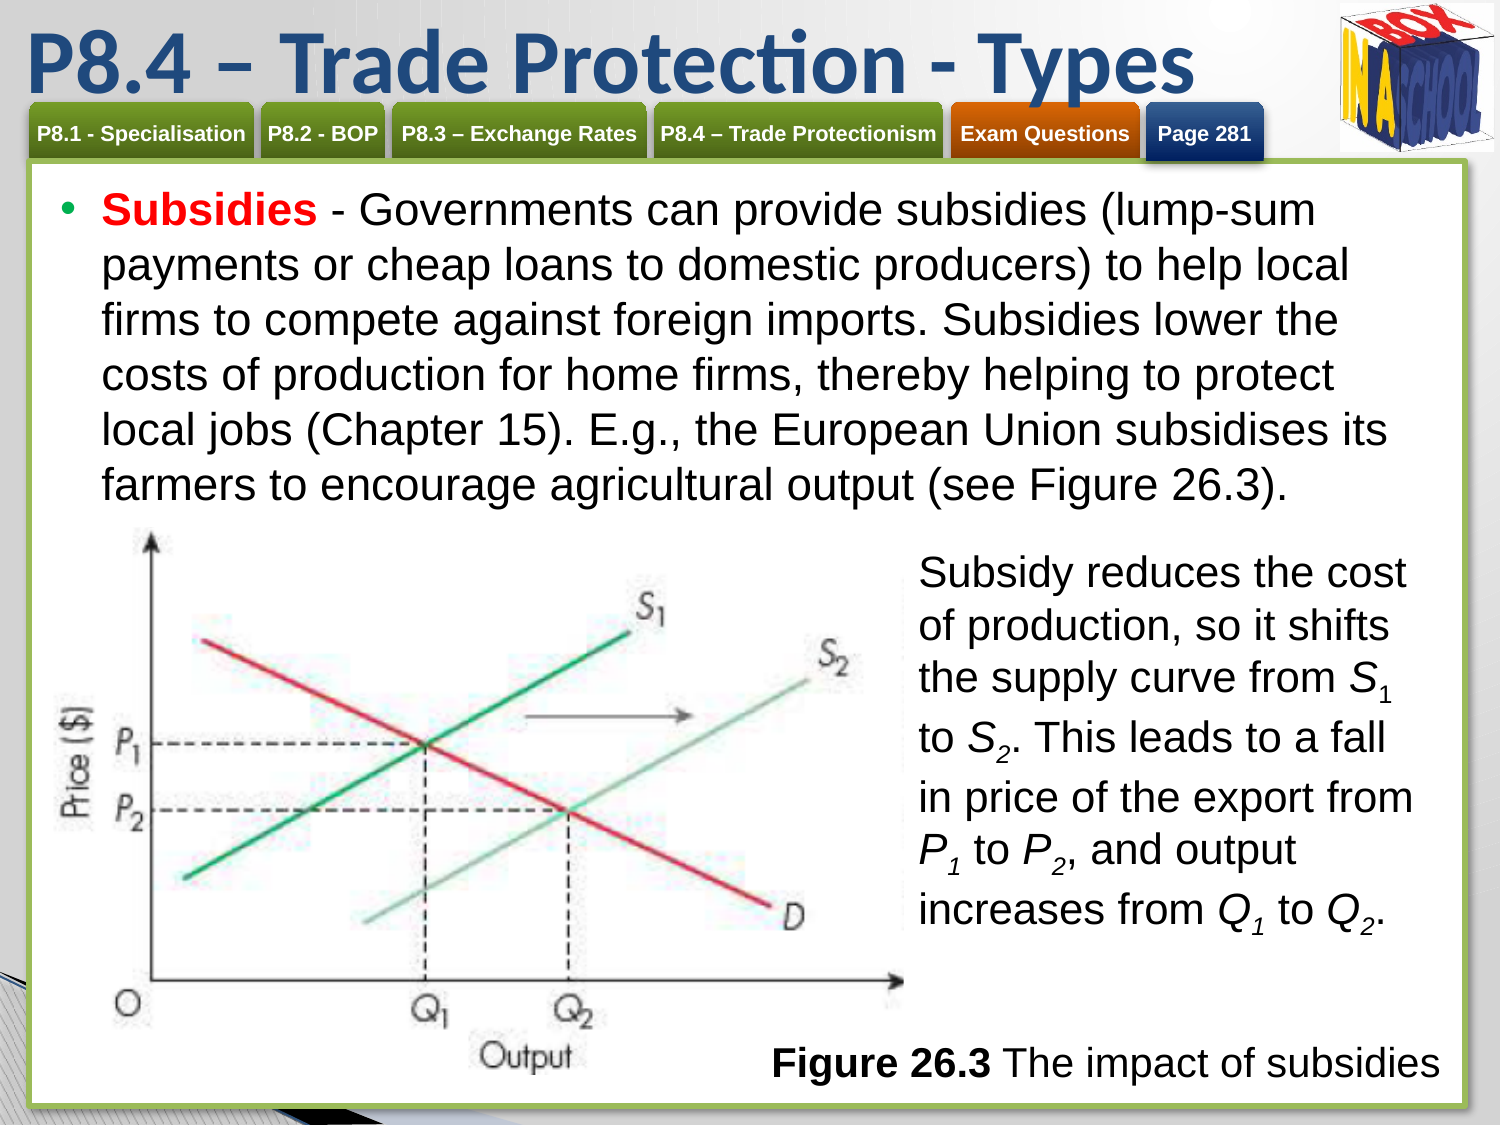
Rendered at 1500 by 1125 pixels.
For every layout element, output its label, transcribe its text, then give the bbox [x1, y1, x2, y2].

picture [281, 1114, 303, 1125]
title P8.4 – Trade Protection - Types [11, 11, 1465, 102]
text_box Subsidy reduces the cost of production, so it shifts the supply curve from S1 to S2. This leads to a fall in price of the export from P1 to P2, and output increases from Q1 to Q2. [909, 536, 1447, 948]
picture [52, 526, 904, 1076]
text_box Figure 26.3 The impact of subsidies [756, 1028, 1456, 1094]
text_box Subsidies - Governments can provide subsidies (lump-sum payments or cheap loans to domestic producers) to help local firms to compete against foreign imports. Subsidies lower the costs of production for home firms, thereby helping to protect local jobs (Chapter 15). E.g., the European Union subsidises its farmers to encourage agricultural output (see Figure 26.3). [45, 172, 1447, 518]
text_box Page 281 [1145, 102, 1264, 161]
picture [1340, 3, 1495, 152]
